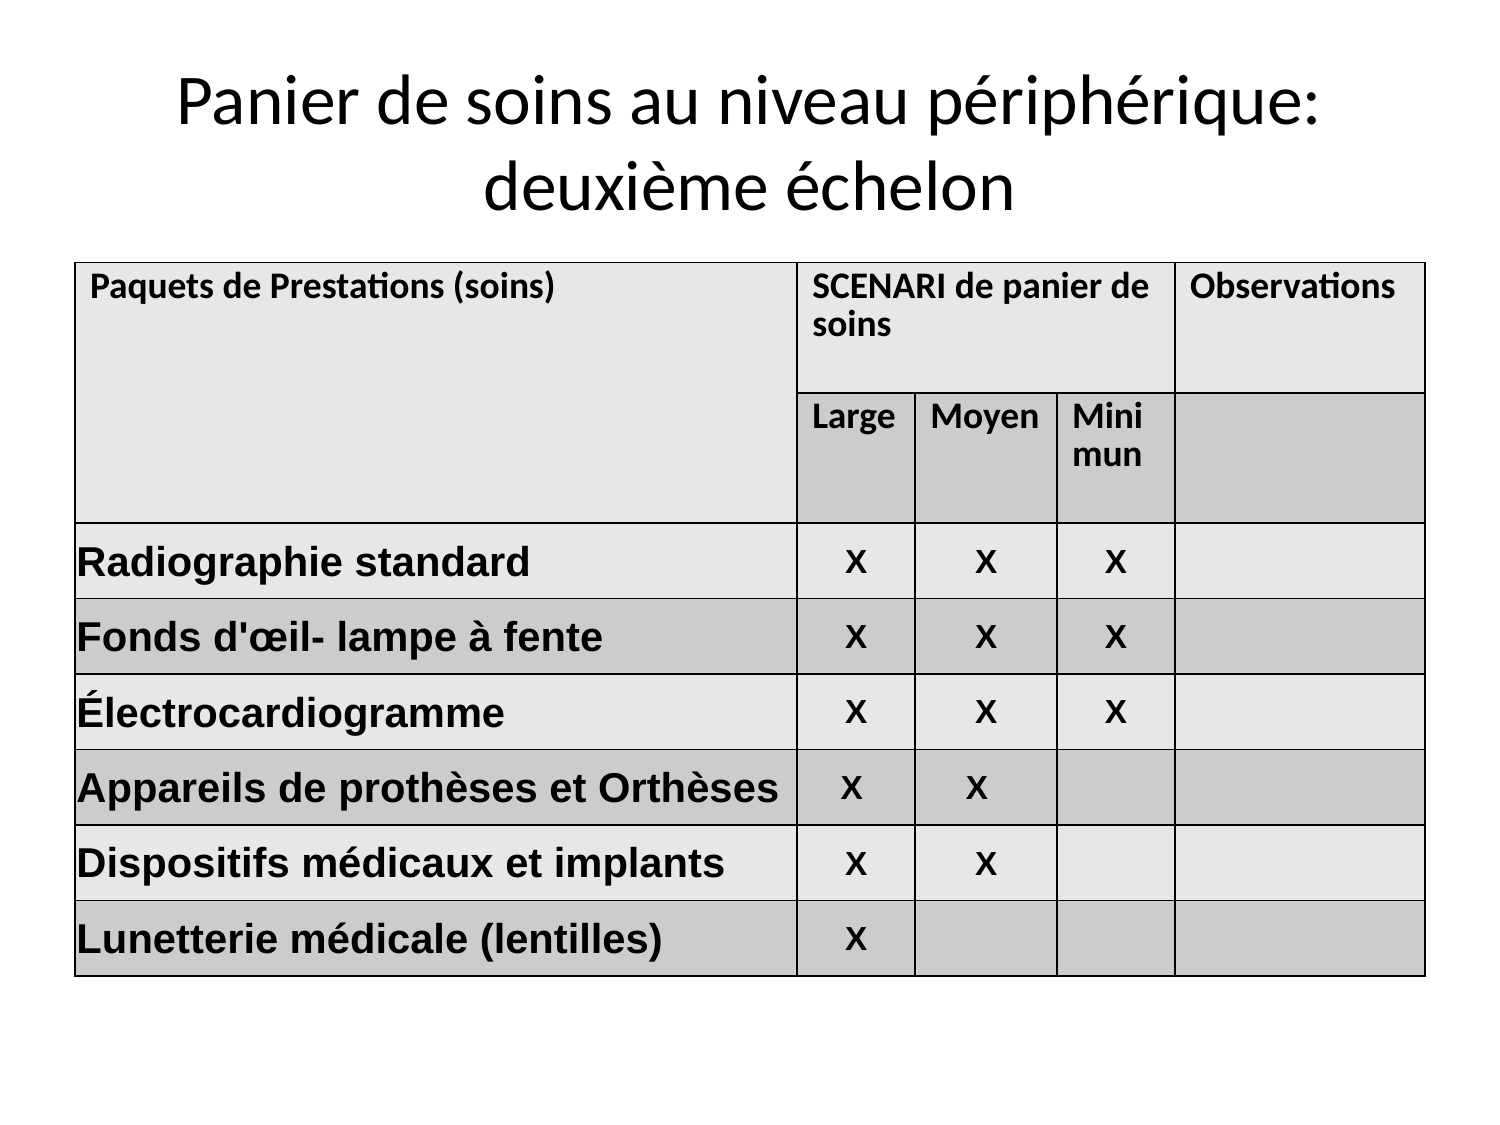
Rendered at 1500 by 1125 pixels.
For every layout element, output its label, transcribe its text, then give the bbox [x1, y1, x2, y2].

table_cell Moyen [916, 394, 1056, 522]
table_cell Lunetterie médicale (lentilles) [76, 901, 796, 975]
table_cell X [798, 675, 914, 749]
table_cell [1058, 826, 1174, 900]
table_cell Électrocardiogramme [76, 675, 796, 749]
table_header Observations [1176, 263, 1424, 392]
table_cell [1176, 599, 1424, 673]
table_cell [1058, 901, 1174, 975]
table_cell X [1058, 524, 1174, 598]
table_cell X [916, 675, 1056, 749]
table_cell Appareils de prothèses et Orthèses [76, 750, 796, 824]
table_cell X [798, 826, 914, 900]
title Panier de soins au niveau périphérique: deuxième échelon [75, 45, 1425, 233]
table_cell [1176, 675, 1424, 749]
table_cell X [916, 826, 1056, 900]
table_cell [1058, 750, 1174, 824]
table_cell Large [798, 394, 914, 522]
table_cell [1176, 826, 1424, 900]
table_cell [1176, 524, 1424, 598]
table_cell X [916, 750, 1056, 824]
table_cell [1176, 750, 1424, 824]
table_cell X [916, 599, 1056, 673]
table_cell X [798, 901, 914, 975]
table_cell X [798, 750, 914, 824]
table_cell [916, 901, 1056, 975]
table_cell Radiographie standard [76, 524, 796, 598]
table_cell Fonds d'œil- lampe à fente [76, 599, 796, 673]
table_header SCENARI de panier de soins [798, 263, 1174, 392]
table_header Paquets de Prestations (soins) [76, 263, 796, 522]
table_cell X [1058, 599, 1174, 673]
table_cell X [1058, 675, 1174, 749]
table_cell X [916, 524, 1056, 598]
table_cell Minimun [1058, 394, 1174, 522]
table_cell X [798, 524, 914, 598]
table_cell X [798, 599, 914, 673]
table_cell [1176, 901, 1424, 975]
table_cell Dispositifs médicaux et implants [76, 826, 796, 900]
table_cell [1176, 394, 1424, 522]
